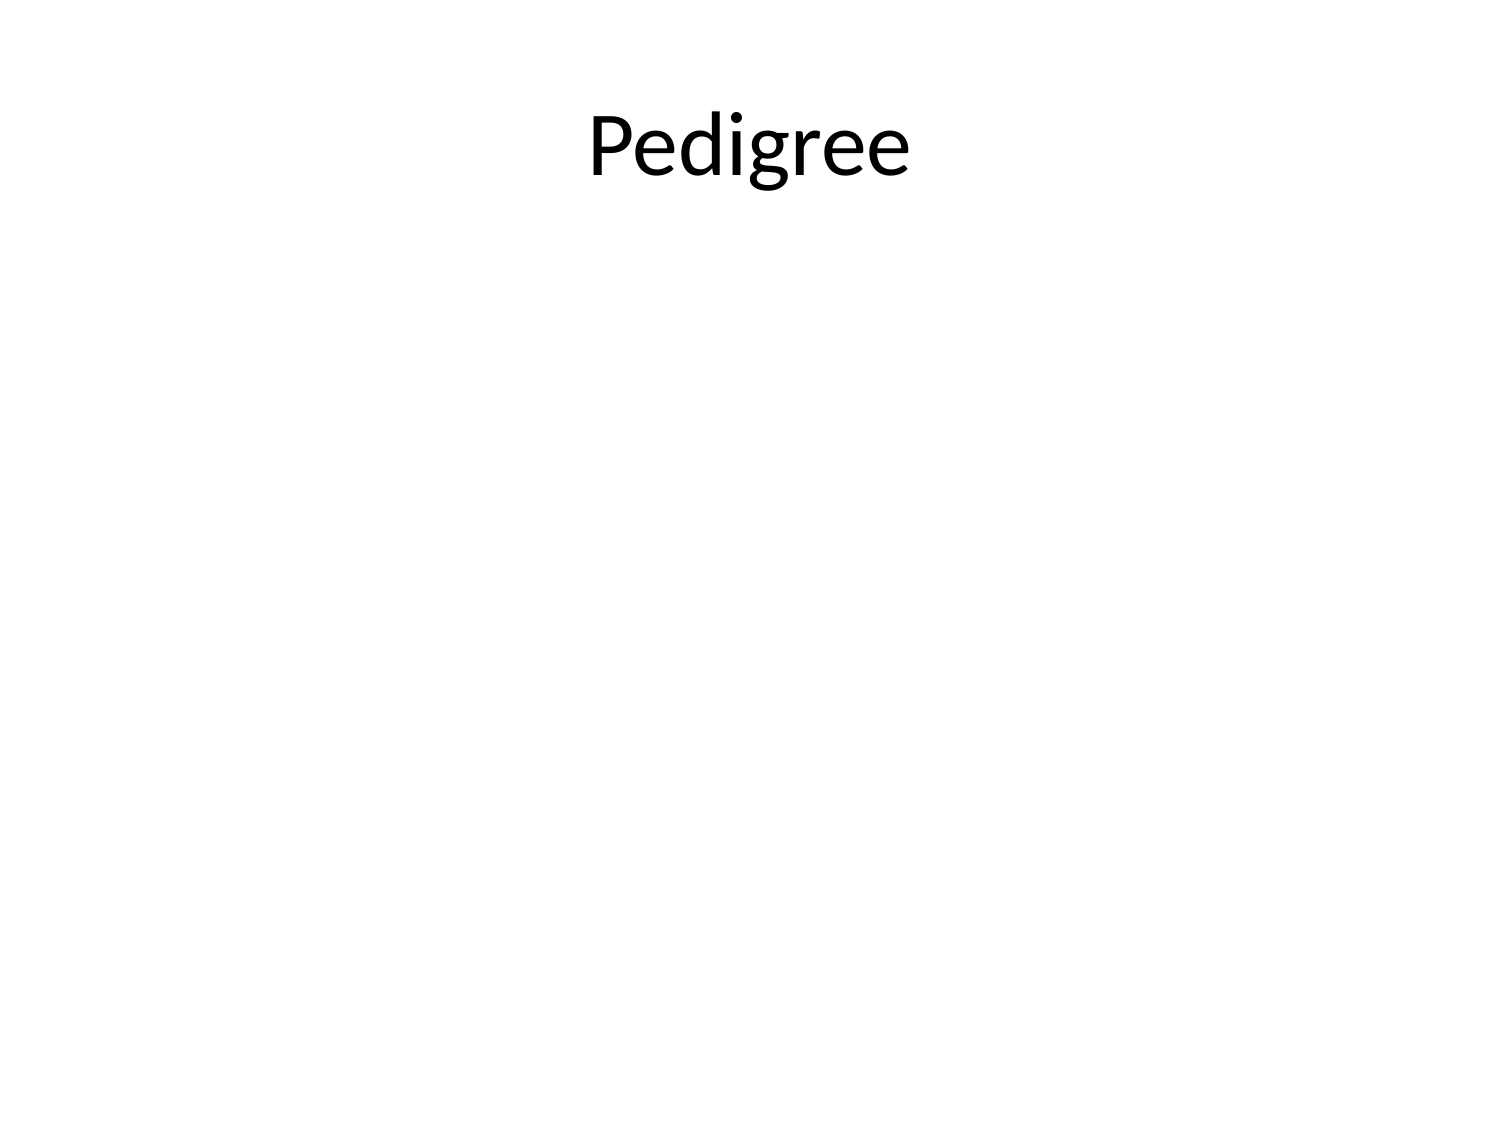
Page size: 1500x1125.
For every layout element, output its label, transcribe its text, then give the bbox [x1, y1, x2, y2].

title Pedigree [75, 45, 1425, 233]
